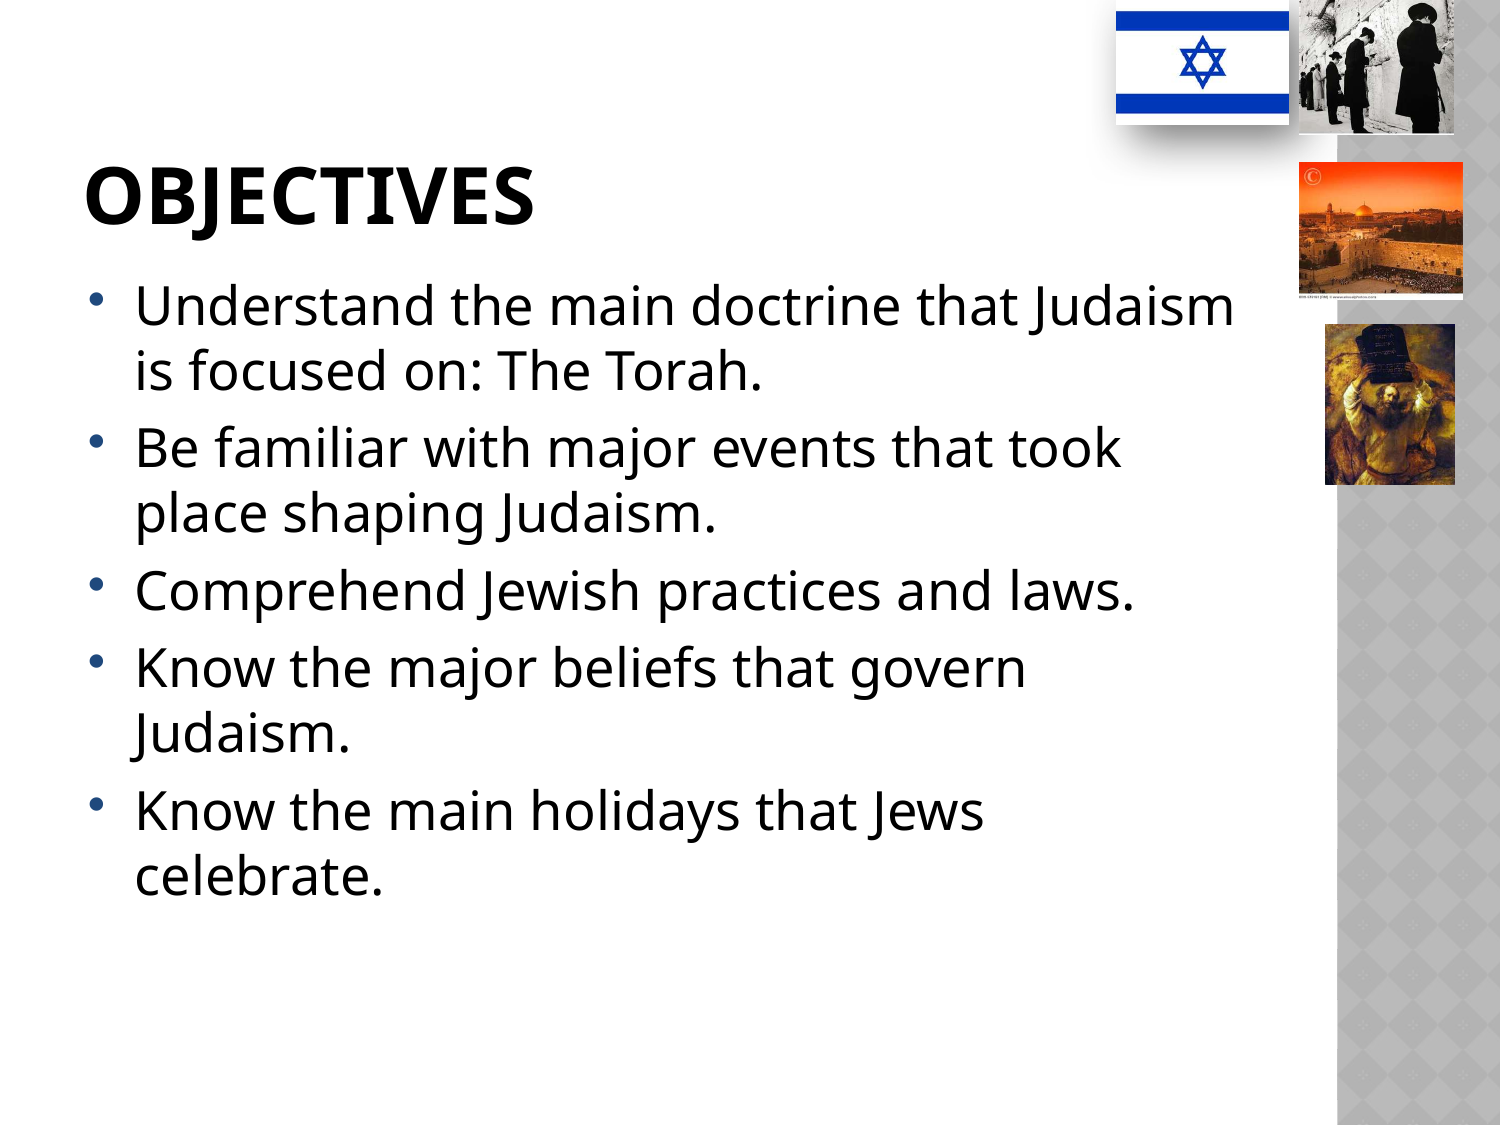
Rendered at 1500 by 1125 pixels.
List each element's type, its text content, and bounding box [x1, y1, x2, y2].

list Understand the main doctrine that Judaism is focused on: The Torah. Be familiar with major events that took place shaping Judaism. Comprehend Jewish practices and laws. Know the major beliefs that govern Judaism. Know the main holidays that Jews celebrate. [75, 264, 1263, 1059]
picture [1299, 0, 1454, 135]
picture [1116, 0, 1289, 125]
picture [1299, 162, 1463, 300]
title Objectives [75, 52, 1263, 240]
picture [1325, 324, 1455, 485]
